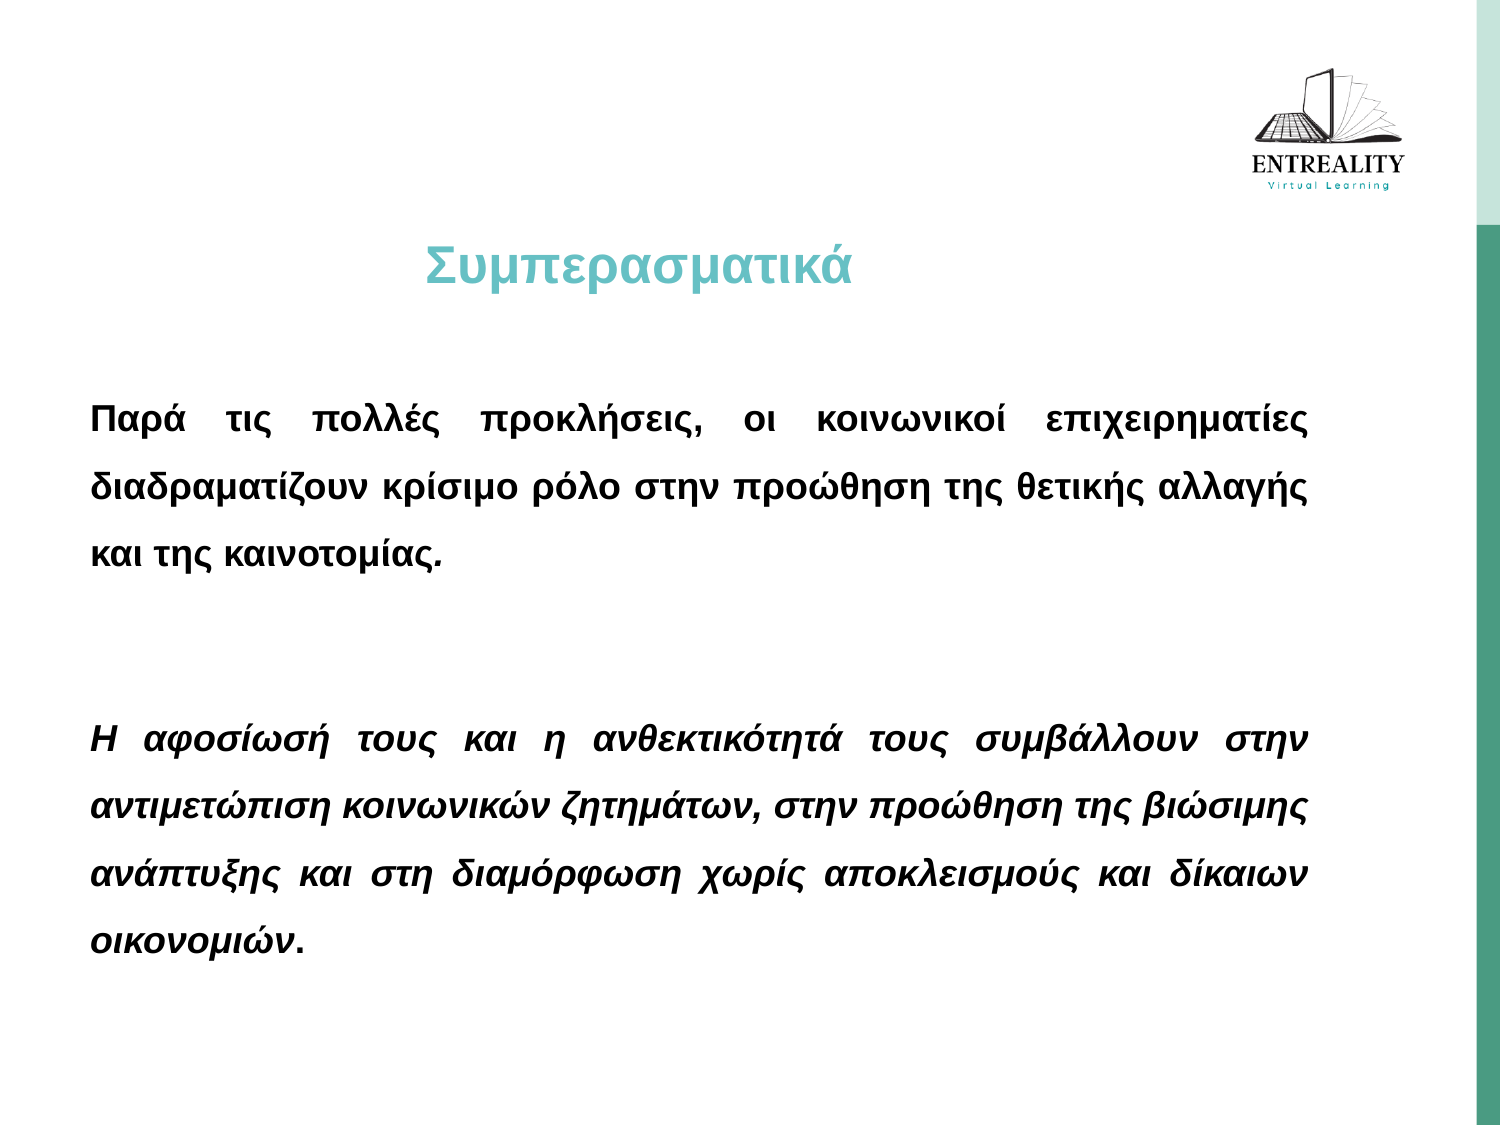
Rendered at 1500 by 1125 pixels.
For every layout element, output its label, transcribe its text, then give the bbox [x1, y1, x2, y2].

picture [1198, 0, 1458, 259]
list Παρά τις πολλές προκλήσεις, οι κοινωνικοί επιχειρηματίες διαδραματίζουν κρίσιμο ρόλο στην προώθηση της θετικής αλλαγής και της καινοτομίας. Η αφοσίωσή τους και η ανθεκτικότητά τους συμβάλλουν στην αντιμετώπιση κοινωνικών ζητημάτων, στην προώθηση της βιώσιμης ανάπτυξης και στη διαμόρφωση χωρίς αποκλεισμούς και δίκαιων οικονομιών. [75, 294, 1325, 1012]
title Συμπερασματικά [410, 94, 1267, 294]
